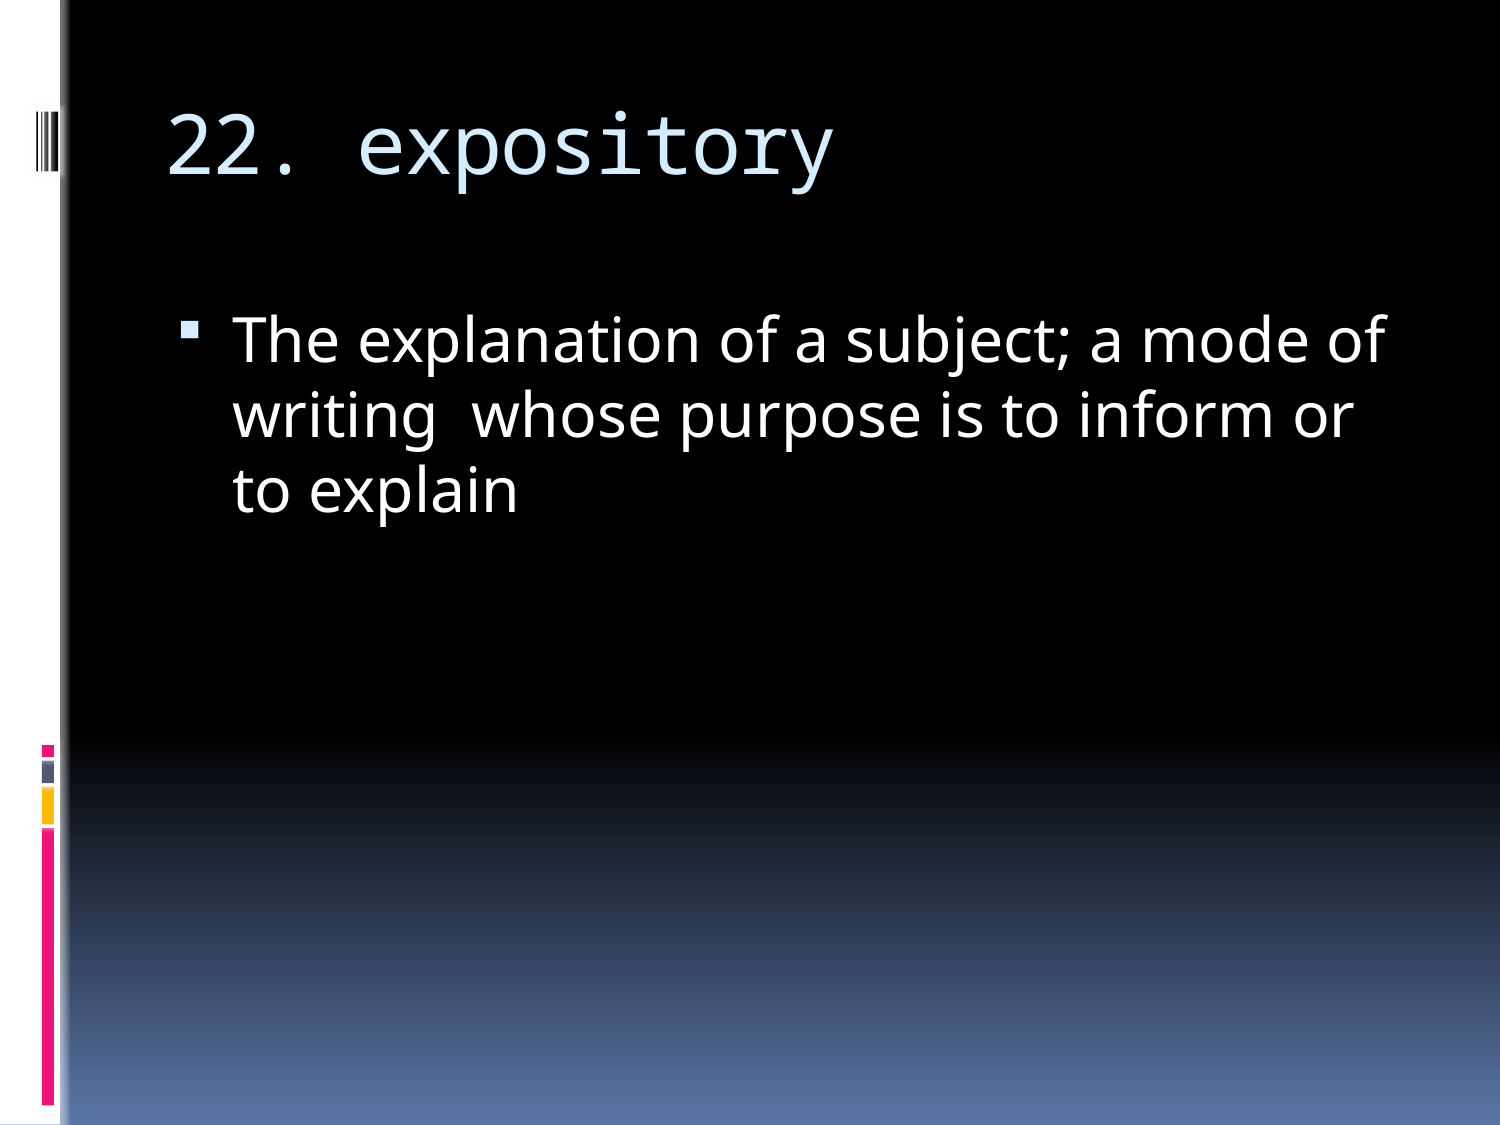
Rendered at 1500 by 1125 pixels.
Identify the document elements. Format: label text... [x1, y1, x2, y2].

list The explanation of a subject; a mode of writing whose purpose is to inform or to explain [150, 292, 1425, 1043]
title 22. expository [150, 83, 1425, 234]
